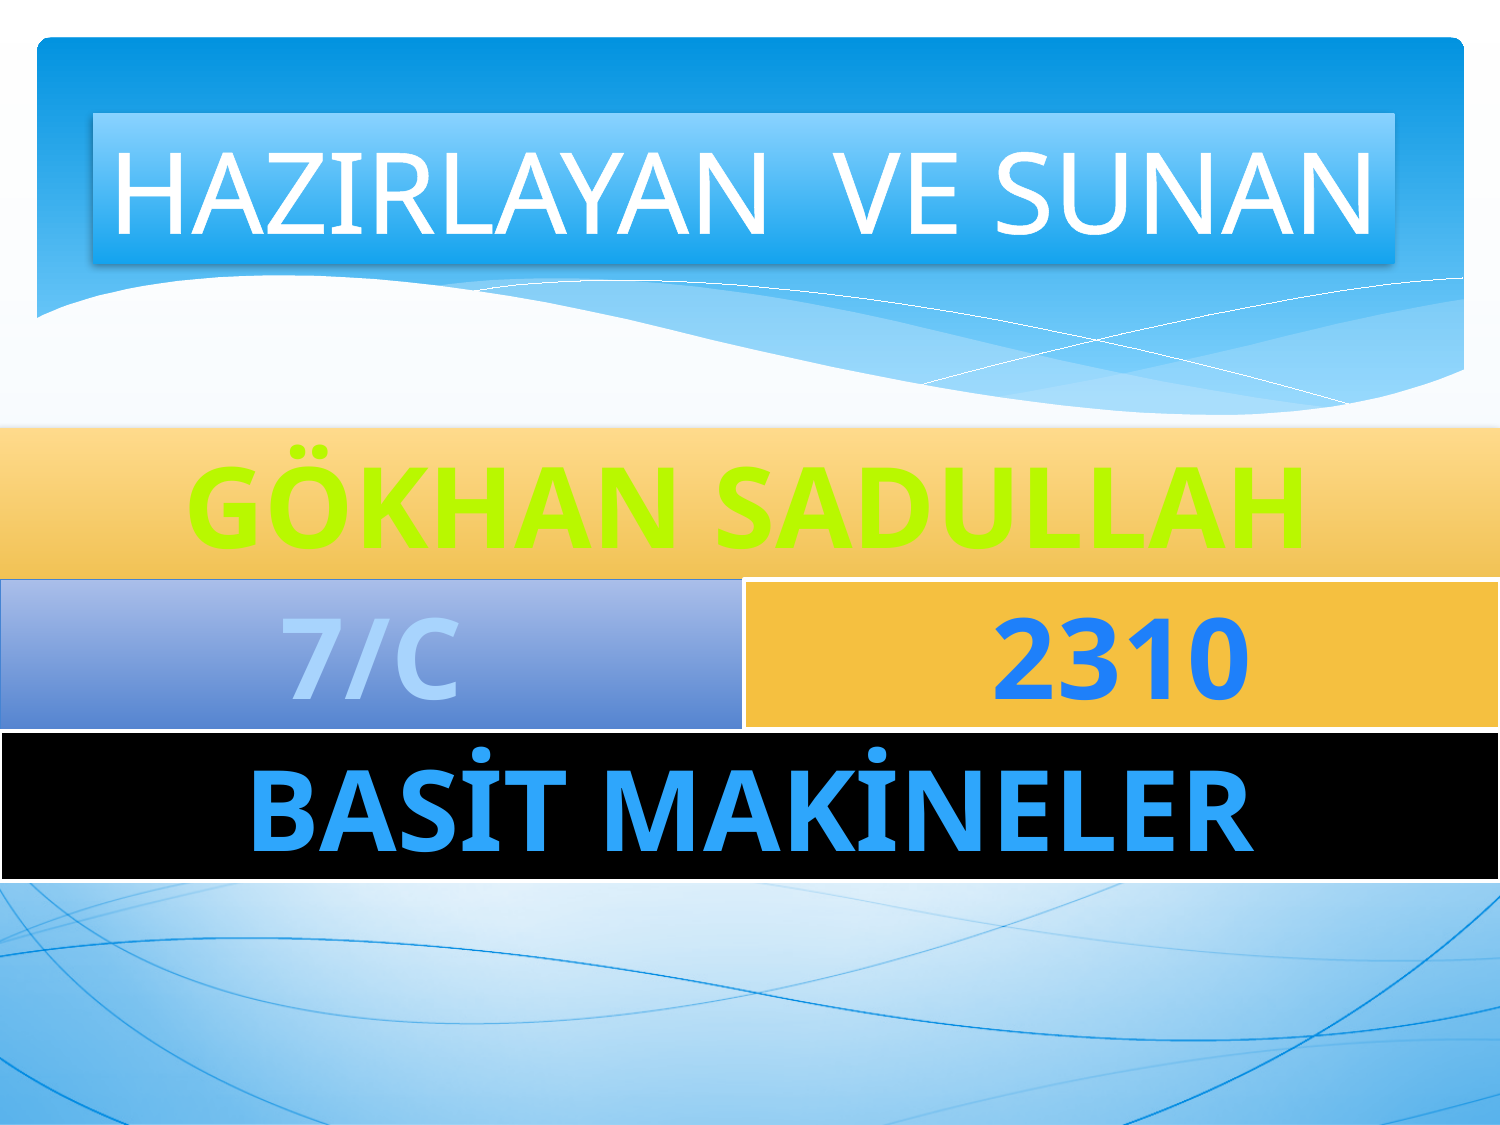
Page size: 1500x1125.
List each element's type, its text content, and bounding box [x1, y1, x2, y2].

text_box 2310 [742, 577, 1500, 729]
text_box HAZIRLAYAN VE SUNAN [93, 113, 1395, 264]
text_box 7/C [0, 579, 742, 729]
text_box BASİT MAKİNELER [0, 729, 1500, 883]
title A [72, 90, 1423, 296]
text_box GÖKHAN SADULLAH KARATAŞ [0, 428, 1500, 579]
